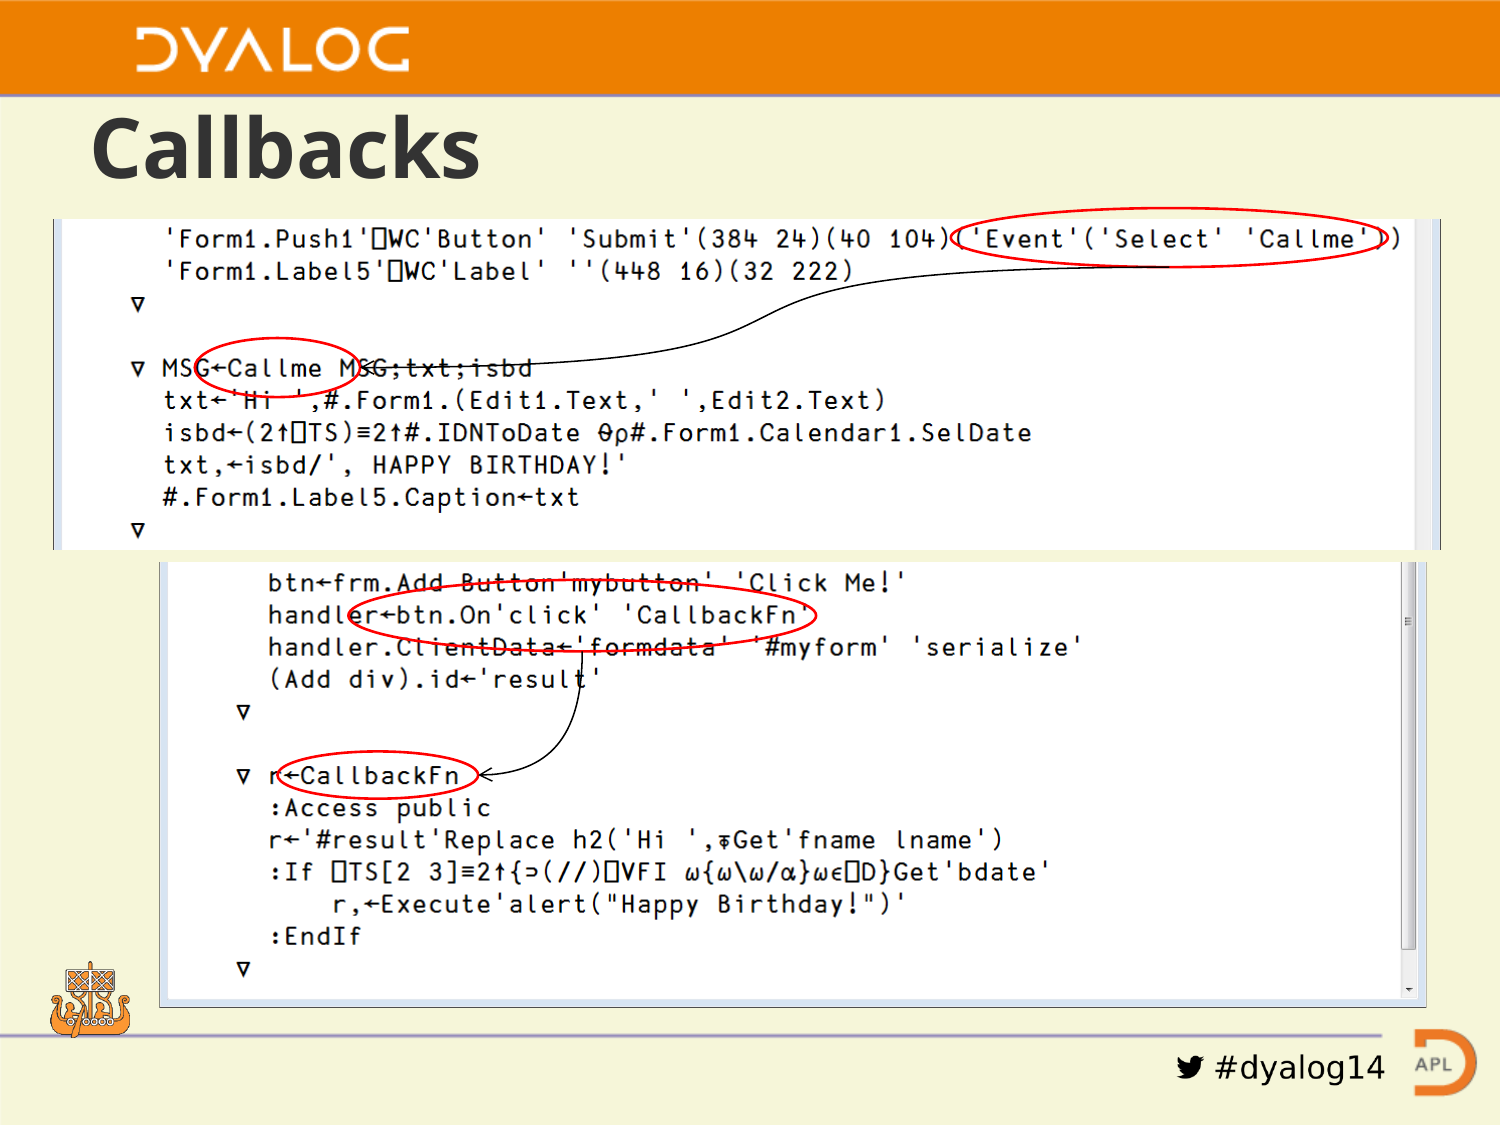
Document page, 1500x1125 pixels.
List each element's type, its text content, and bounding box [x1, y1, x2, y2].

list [159, 562, 1427, 1008]
title Callbacks [75, 87, 1425, 218]
text_box [1005, 208, 1333, 218]
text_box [359, 266, 1170, 368]
picture [0, 0, 1500, 1125]
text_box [468, 660, 593, 766]
